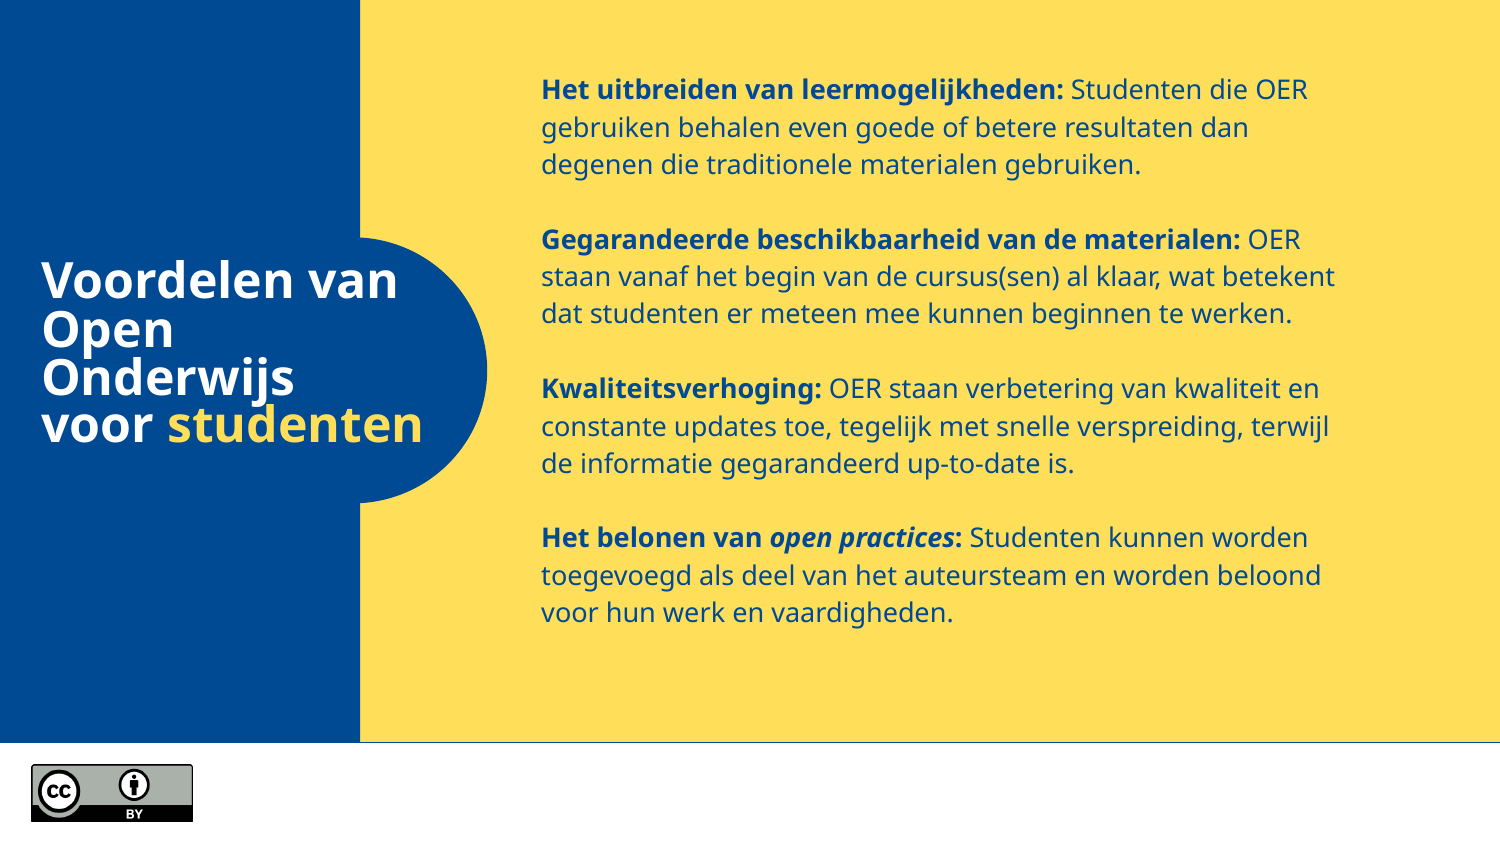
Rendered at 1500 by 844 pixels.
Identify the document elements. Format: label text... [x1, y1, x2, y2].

text_box [455, 284, 488, 457]
text_box [307, 237, 398, 245]
text_box Het uitbreiden van leermogelijkheden: Studenten die OER gebruiken behalen even goede of betere resultaten dan degenen die traditionele materialen gebruiken. Gegarandeerde beschikbaarheid van de materialen: OER staan vanaf het begin van de cursus(sen) al klaar, wat betekent dat studenten er meteen mee kunnen beginnen te werken. Kwaliteitsverhoging: OER staan verbetering van kwaliteit en constante updates toe, tegelijk met snelle verspreiding, terwijl de informatie gegarandeerd up-to-date is. Het belonen van open practices: Studenten kunnen worden toegevoegd als deel van het auteursteam en worden beloond voor hun werk en vaardigheden. [526, 53, 1375, 643]
picture [31, 764, 193, 822]
text_box Voordelen van Open Onderwijs voor studenten [26, 245, 455, 468]
text_box [0, 0, 361, 742]
text_box [0, 750, 1500, 844]
text_box [261, 468, 444, 504]
